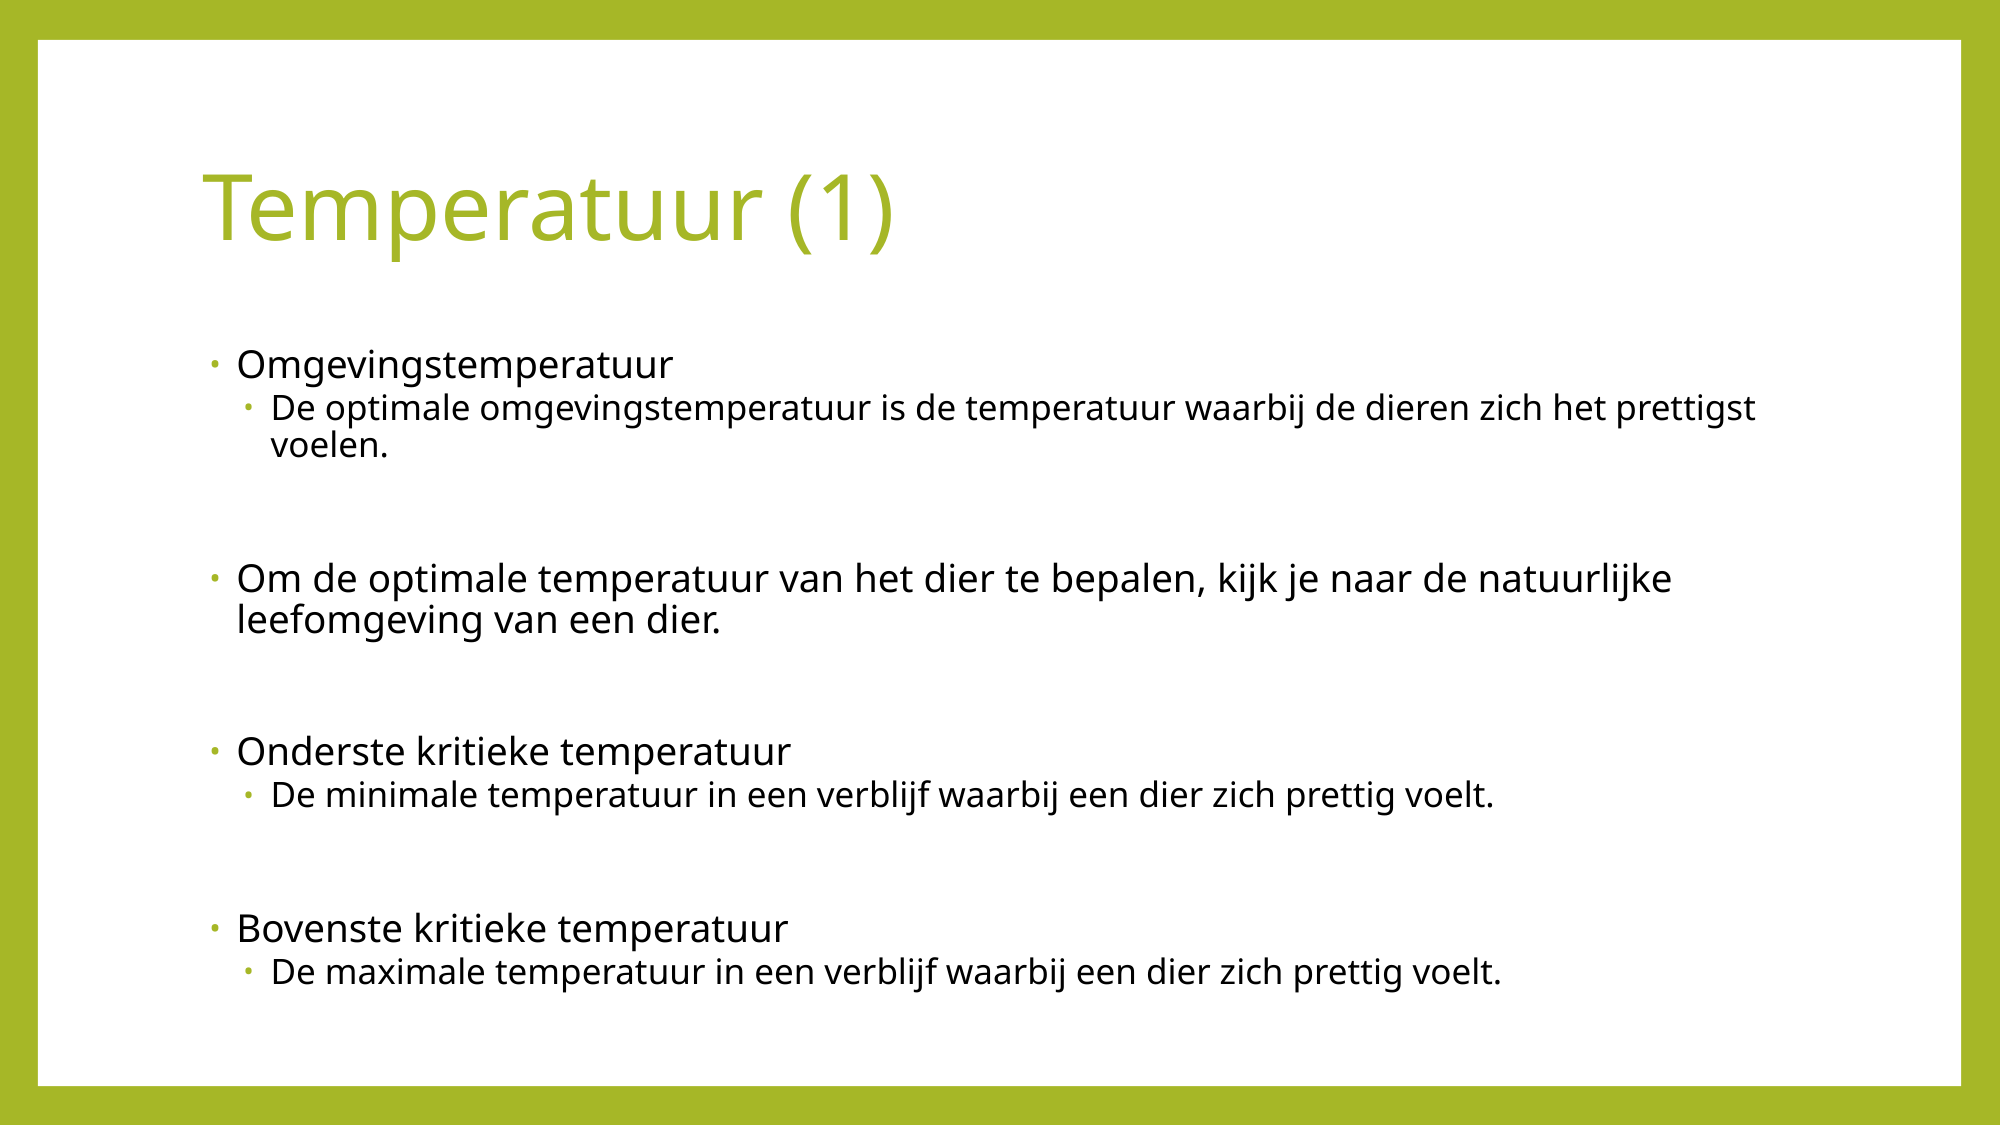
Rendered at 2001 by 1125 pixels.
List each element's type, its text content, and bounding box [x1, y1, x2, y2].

list Omgevingstemperatuur De optimale omgevingstemperatuur is de temperatuur waarbij de dieren zich het prettigst voelen. Om de optimale temperatuur van het dier te bepalen, kijk je naar de natuurlijke leefomgeving van een dier. Onderste kritieke temperatuur De minimale temperatuur in een verblijf waarbij een dier zich prettig voelt. Bovenste kritieke temperatuur De maximale temperatuur in een verblijf waarbij een dier zich prettig voelt. [187, 337, 1808, 1000]
title Temperatuur (1) [187, 99, 1808, 323]
